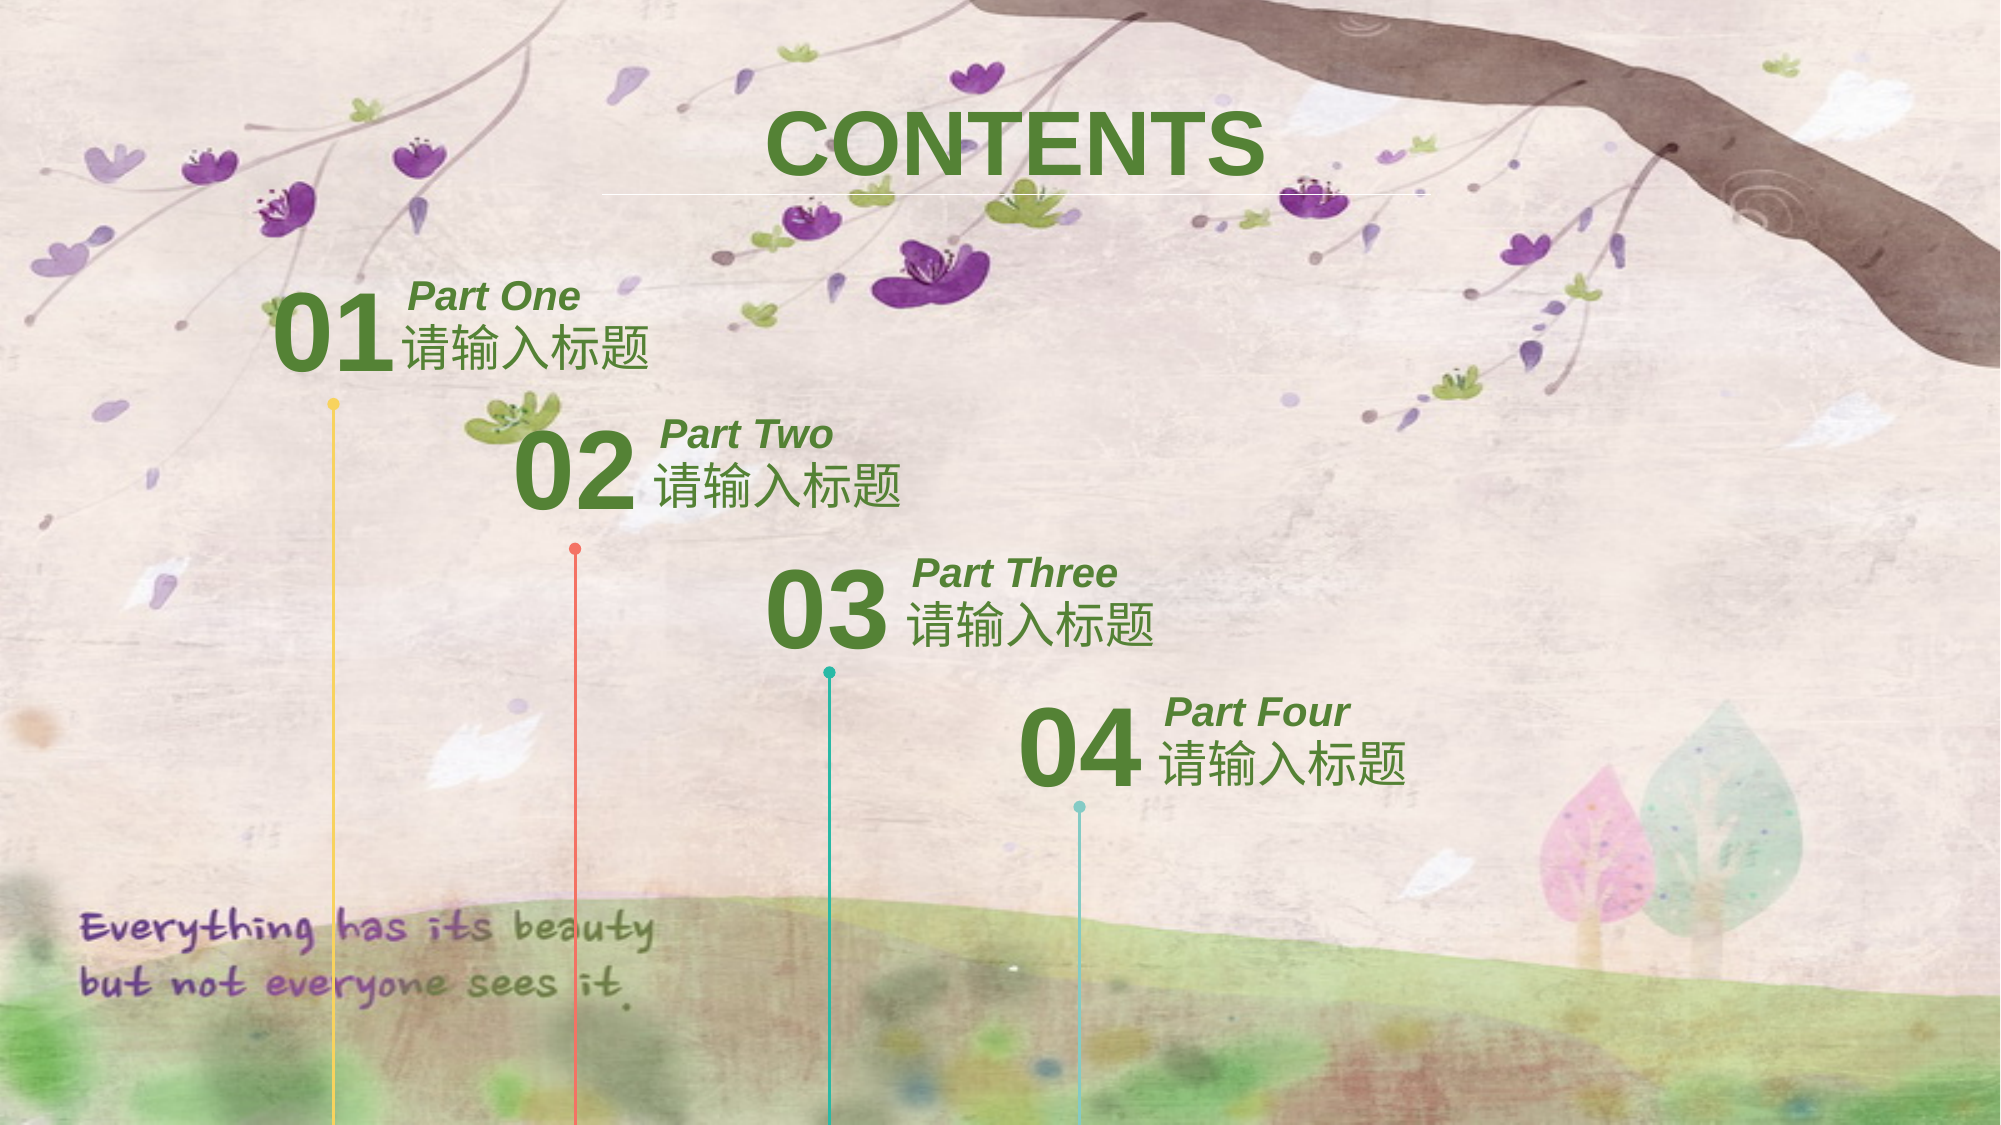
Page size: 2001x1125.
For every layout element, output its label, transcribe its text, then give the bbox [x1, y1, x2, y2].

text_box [511, 396, 931, 533]
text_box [1016, 673, 1435, 811]
picture [0, 0, 2001, 1125]
text_box CONTENTS [764, 83, 1269, 194]
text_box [270, 257, 678, 395]
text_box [764, 535, 1183, 672]
